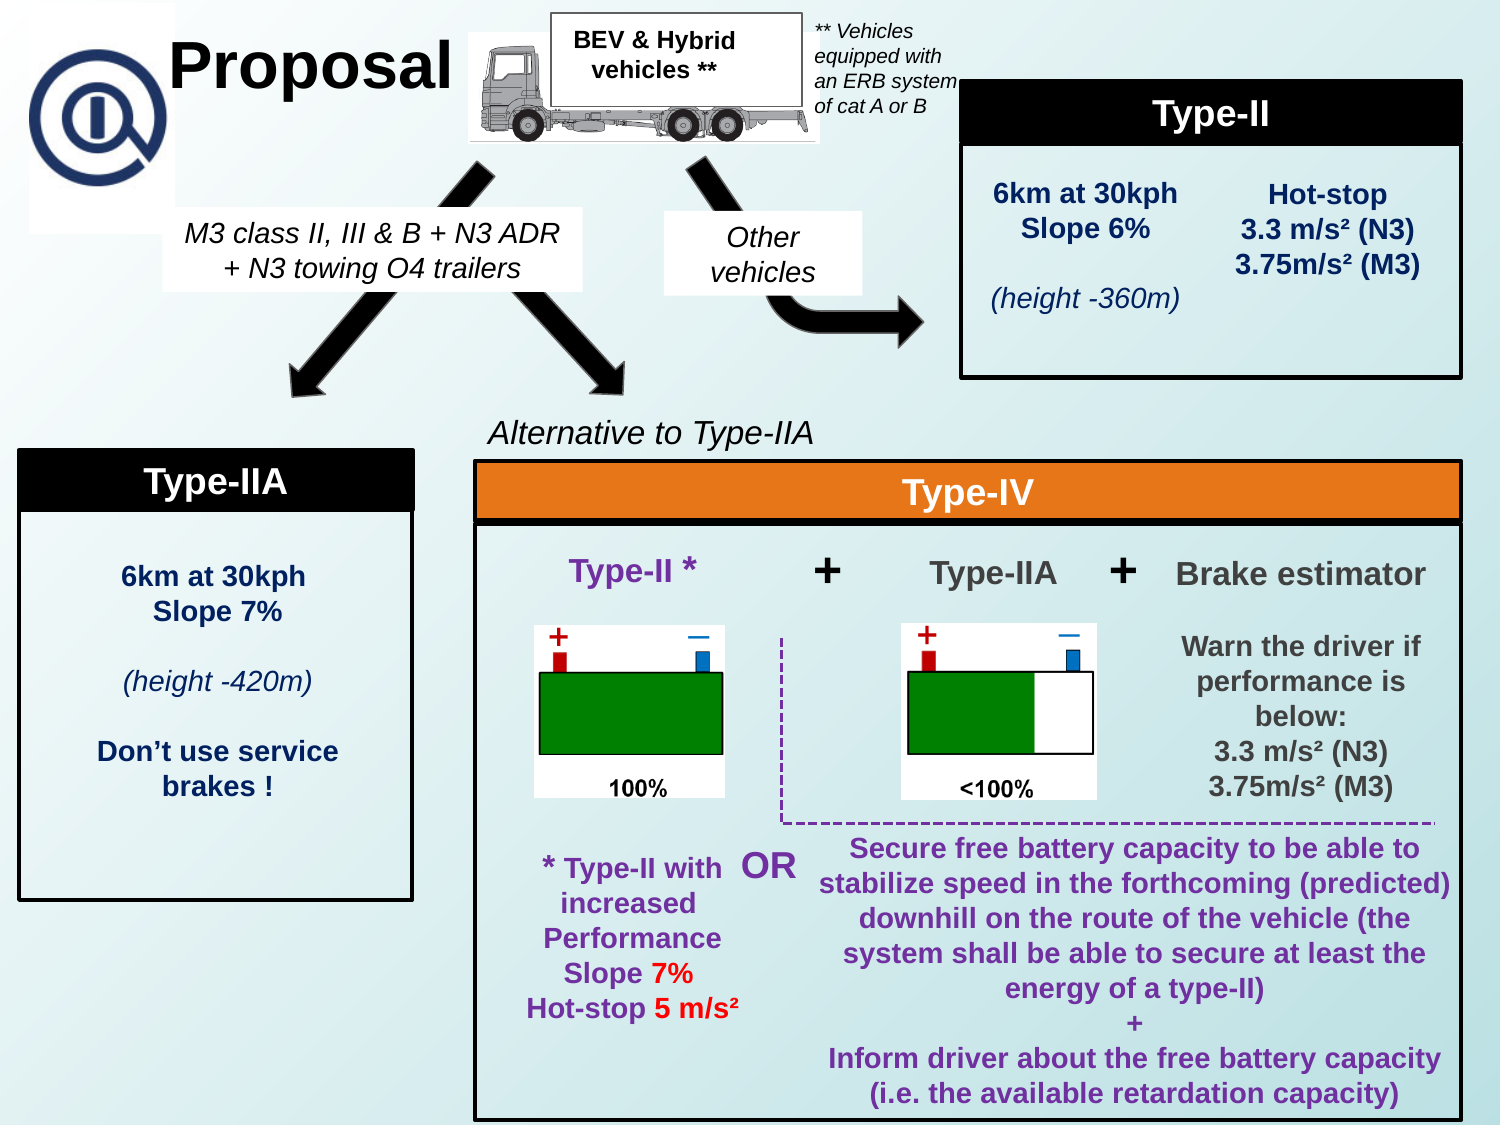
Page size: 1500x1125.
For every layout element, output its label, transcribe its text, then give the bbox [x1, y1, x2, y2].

text_box [549, 11, 799, 30]
text_box M3 class II, III & B + N3 ADR + N3 towing O4 trailers [162, 207, 583, 292]
text_box BEV & Hybrid vehicles ** [559, 23, 750, 30]
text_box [960, 81, 1462, 378]
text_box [18, 449, 413, 901]
text_box Proposal [153, 14, 491, 110]
picture [29, 3, 175, 234]
picture [468, 31, 821, 145]
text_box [499, 537, 766, 1035]
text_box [474, 215, 1462, 1121]
text_box ** Vehicles equipped with an ERB system of cat A or B [799, 10, 975, 125]
text_box [287, 292, 400, 400]
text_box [730, 637, 1471, 1121]
text_box [435, 159, 498, 207]
text_box [683, 154, 745, 210]
